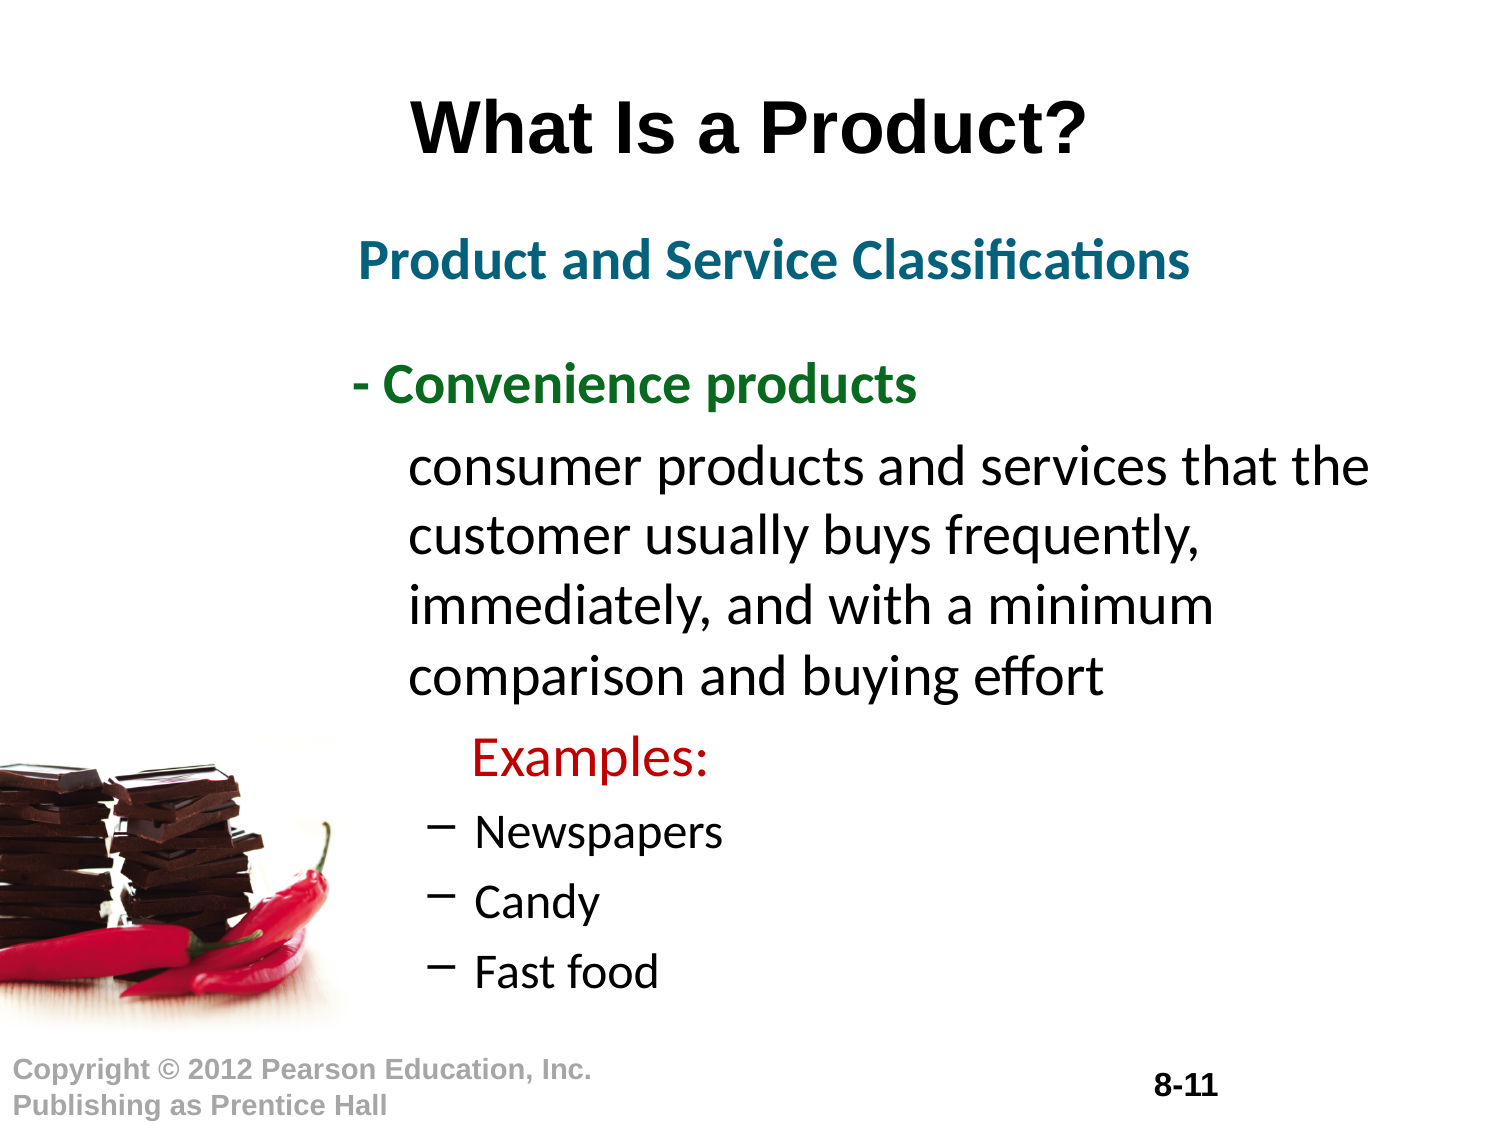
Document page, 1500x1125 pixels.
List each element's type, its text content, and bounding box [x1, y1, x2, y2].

title What Is a Product? [112, 37, 1388, 226]
picture [0, 737, 361, 1038]
list - Convenience products consumer products and services that the customer usually buys frequently, immediately, and with a minimum comparison and buying effort Examples: Newspapers Candy Fast food [337, 337, 1388, 1013]
list Product and Service Classifications [187, 224, 1363, 288]
